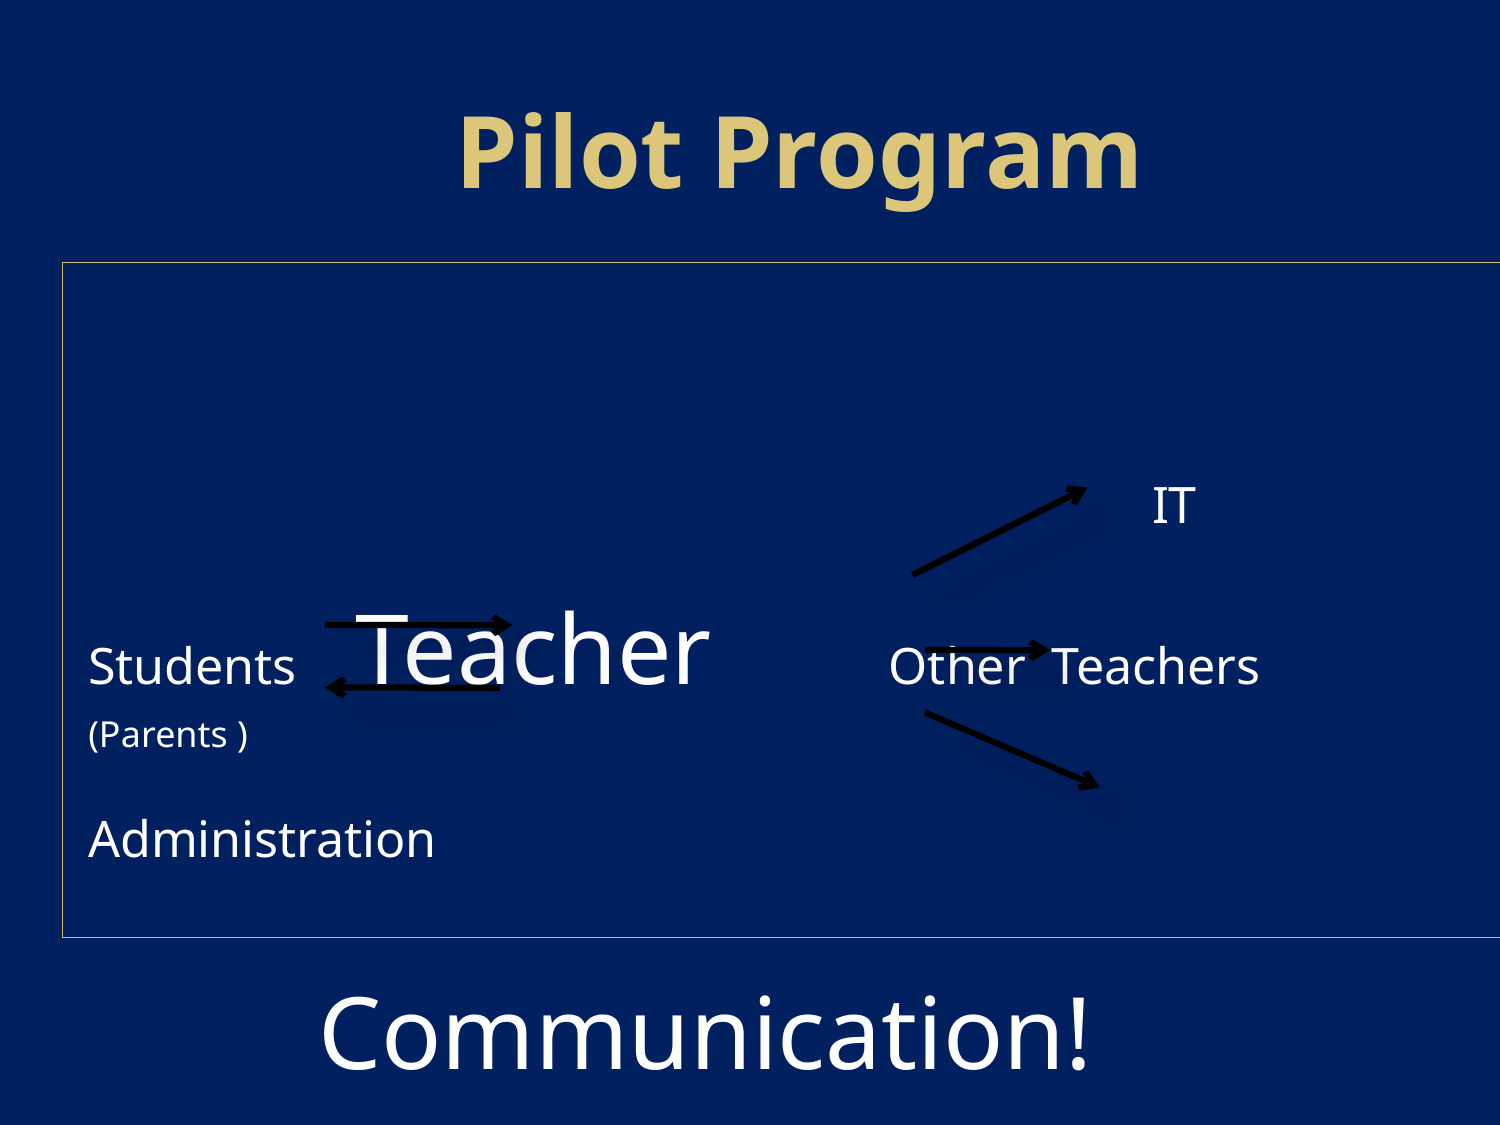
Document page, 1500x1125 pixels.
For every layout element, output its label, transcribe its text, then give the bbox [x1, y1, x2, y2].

title Pilot Program [99, 62, 1500, 209]
list IT Students Teacher Other Teachers (Parents ) Administration [62, 262, 1500, 938]
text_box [924, 712, 1101, 788]
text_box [912, 487, 1088, 576]
text_box Communication! [137, 962, 1300, 1098]
